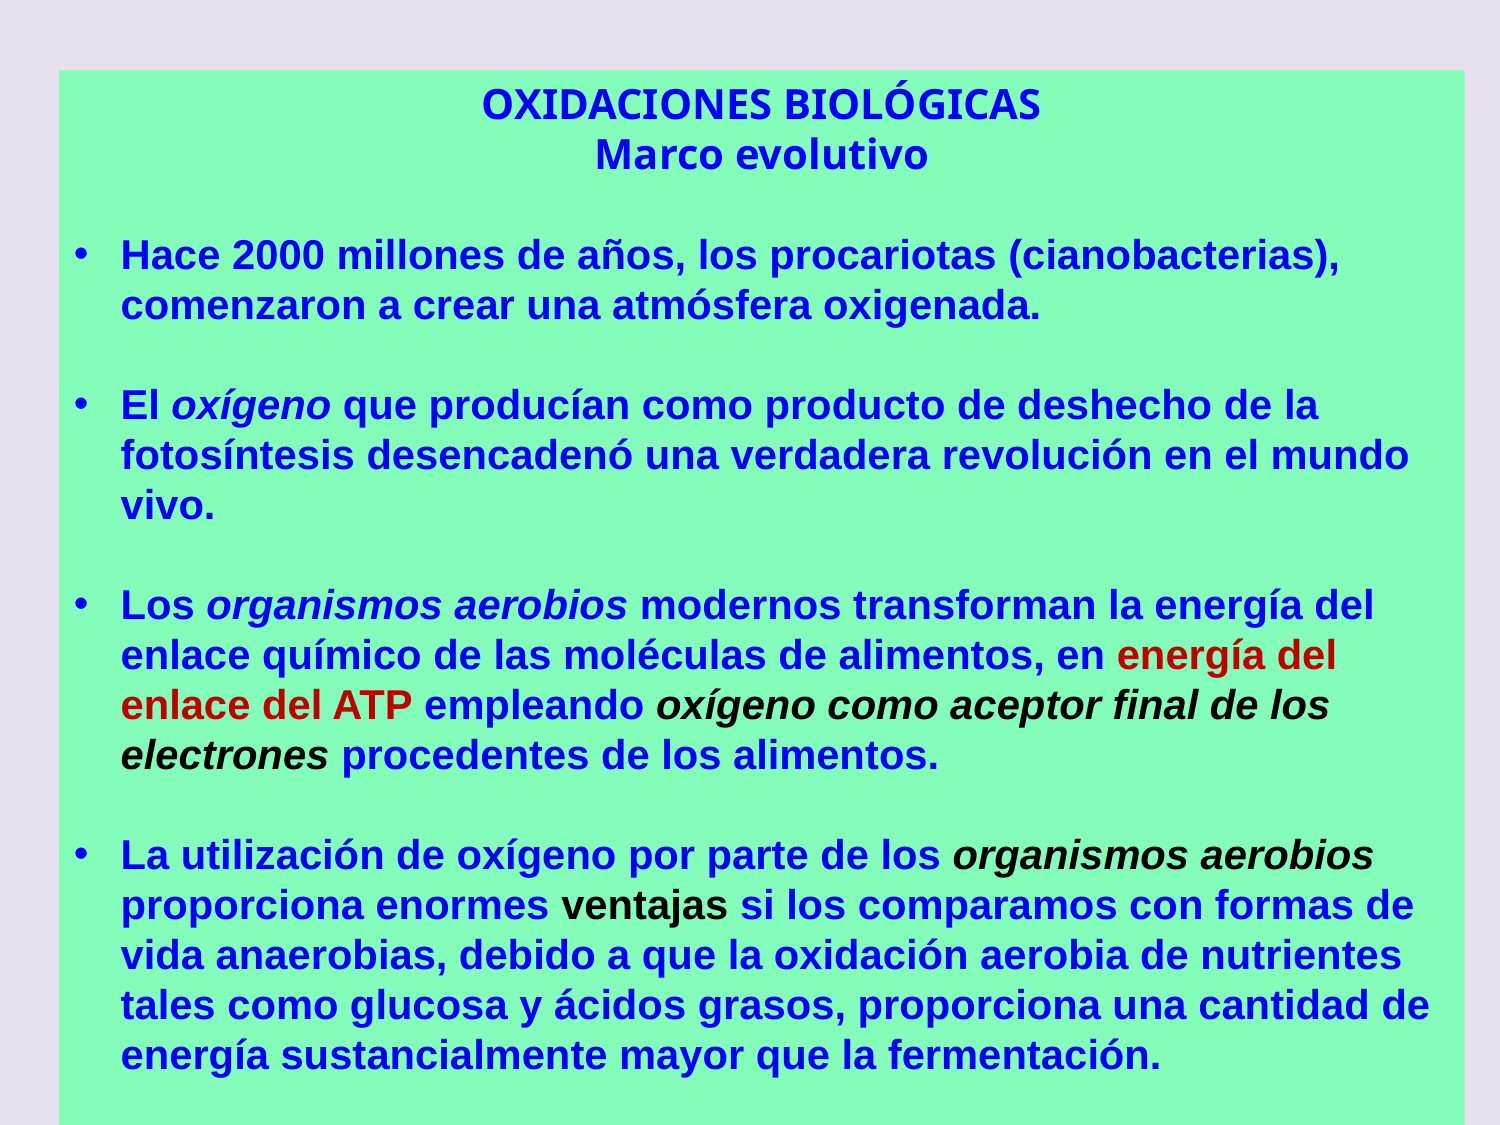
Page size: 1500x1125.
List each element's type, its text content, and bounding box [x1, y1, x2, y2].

text_box OXIDACIONES BIOLÓGICAS Marco evolutivo Hace 2000 millones de años, los procariotas (cianobacterias), comenzaron a crear una atmósfera oxigenada. El oxígeno que producían como producto de deshecho de la fotosíntesis desencadenó una verdadera revolución en el mundo vivo. Los organismos aerobios modernos transforman la energía del enlace químico de las moléculas de alimentos, en energía del enlace del ATP empleando oxígeno como aceptor final de los electrones procedentes de los alimentos. La utilización de oxígeno por parte de los organismos aerobios proporciona enormes ventajas si los comparamos con formas de vida anaerobias, debido a que la oxidación aerobia de nutrientes tales como glucosa y ácidos grasos, proporciona una cantidad de energía sustancialmente mayor que la fermentación. [59, 70, 1465, 1125]
